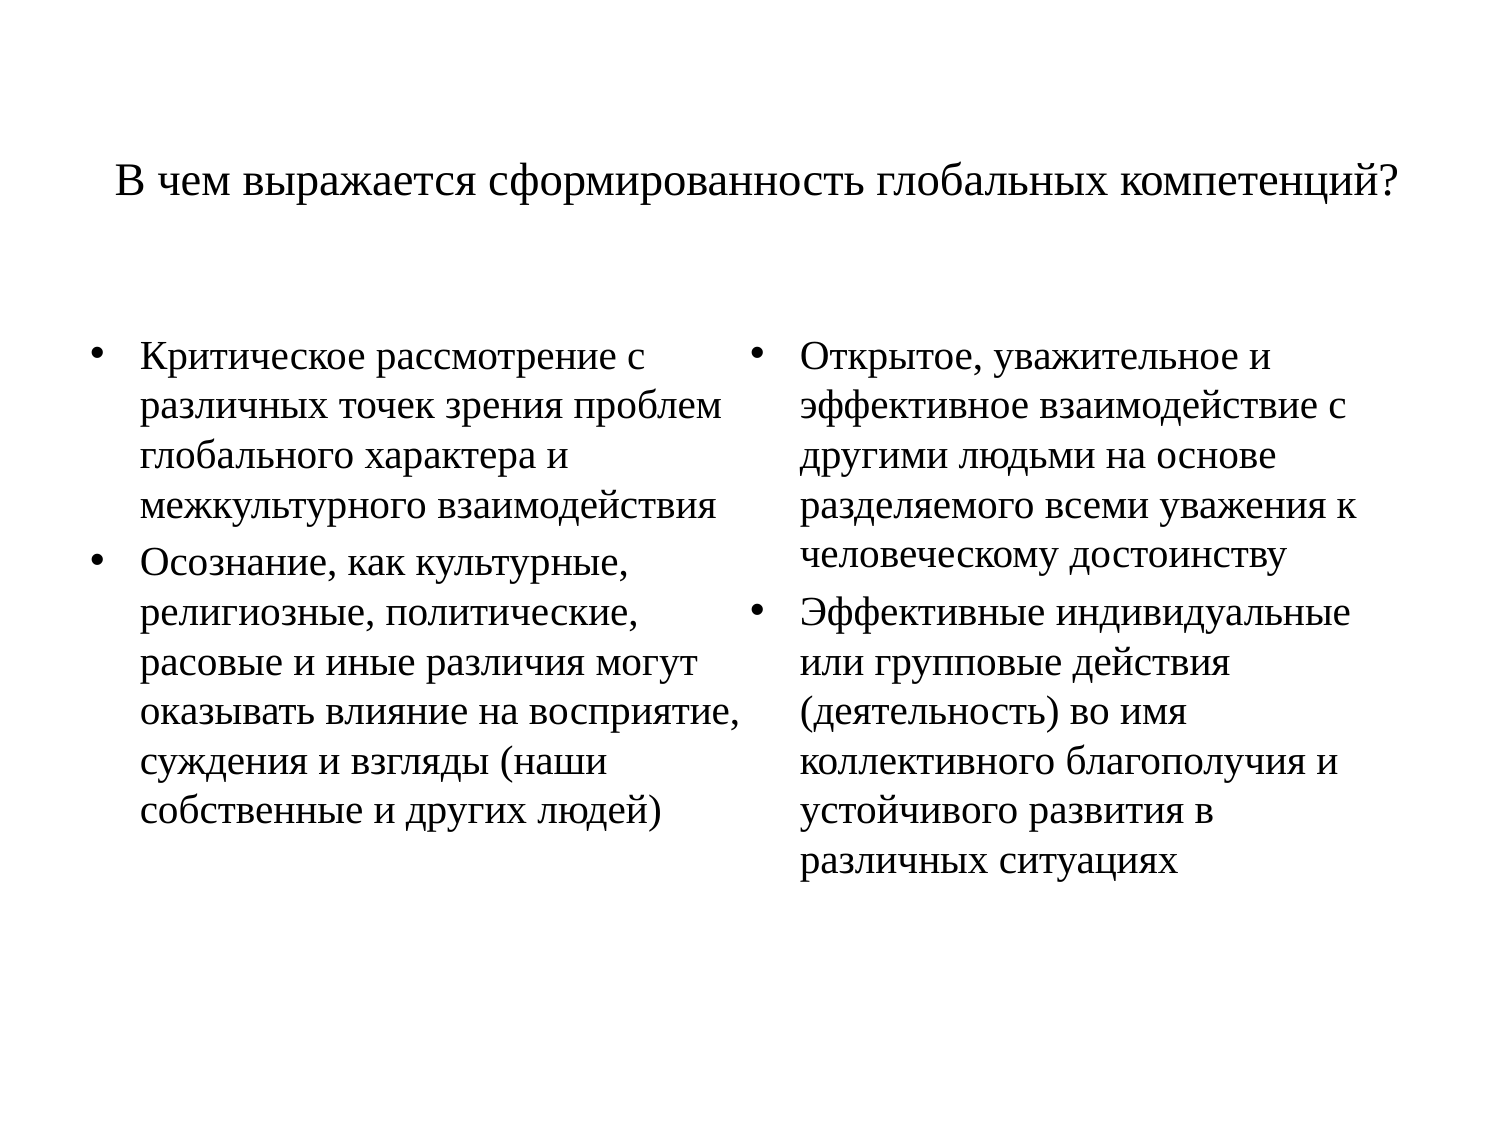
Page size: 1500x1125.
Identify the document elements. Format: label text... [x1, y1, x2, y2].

title В чем выражается сформированность глобальных компетенций? [88, 113, 1439, 302]
list Критическое рассмотрение с различных точек зрения проблем глобального характера и межкультурного взаимодействия Осознание, как культурные, религиозные, политические, расовые и иные различия могут оказывать влияние на восприятие, суждения и взгляды (наши собственные и других людей) Открытое, уважительное и эффективное взаимодействие с другими людьми на основе разделяемого всеми уважения к человеческому достоинству Эффективные индивидуальные или групповые действия (деятельность) во имя коллективного благополучия и устойчивого развития в различных ситуациях [75, 262, 1425, 1005]
